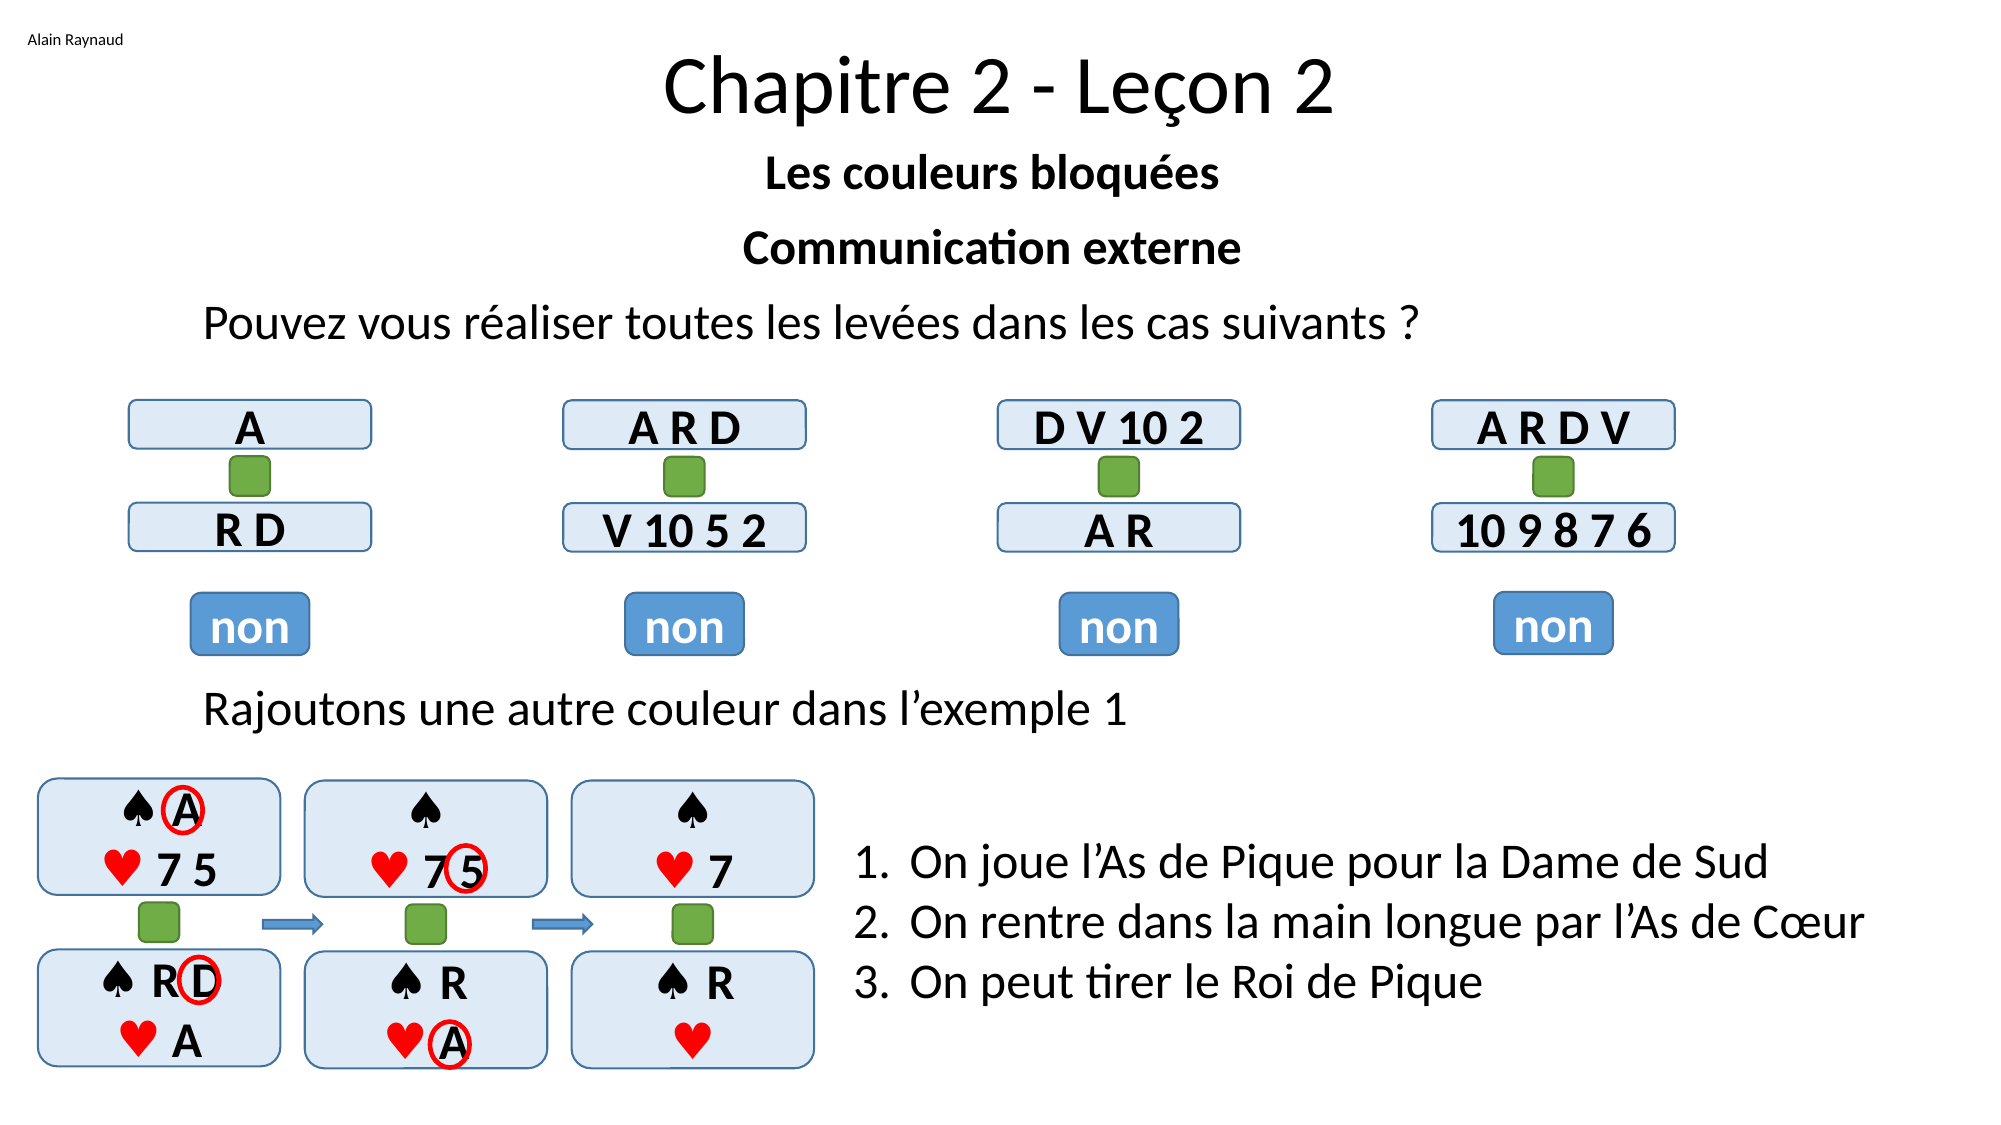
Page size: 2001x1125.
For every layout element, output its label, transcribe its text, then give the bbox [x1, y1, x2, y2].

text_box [563, 400, 806, 552]
text_box [178, 955, 220, 1004]
text_box ♠ A ♥ 7 5 [36, 777, 282, 896]
title Chapitre 2 - Leçon 2 [249, 38, 1750, 139]
text_box ♠ R D ♥ A [36, 948, 282, 1068]
text_box Alain Raynaud [12, 21, 147, 57]
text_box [997, 400, 1241, 552]
text_box non [1493, 590, 1615, 656]
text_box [304, 780, 548, 1069]
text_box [1432, 400, 1675, 552]
text_box On joue l’As de Pique pour la Dame de Sud On rentre dans la main longue par l’As de Cœur On peut tirer le Roi de Pique [838, 821, 1909, 1017]
subtitle Les couleurs bloquées Communication externe Pouvez vous réaliser toutes les levées dans les cas suivants ? Rajoutons une autre couleur dans l’exemple 1 [37, 139, 1948, 1088]
text_box [548, 918, 571, 930]
text_box non [1058, 591, 1180, 657]
text_box [162, 786, 204, 835]
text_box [571, 780, 815, 1069]
text_box non [189, 591, 311, 657]
text_box [137, 901, 181, 944]
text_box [128, 399, 372, 552]
text_box non [624, 591, 746, 657]
text_box [261, 918, 304, 930]
